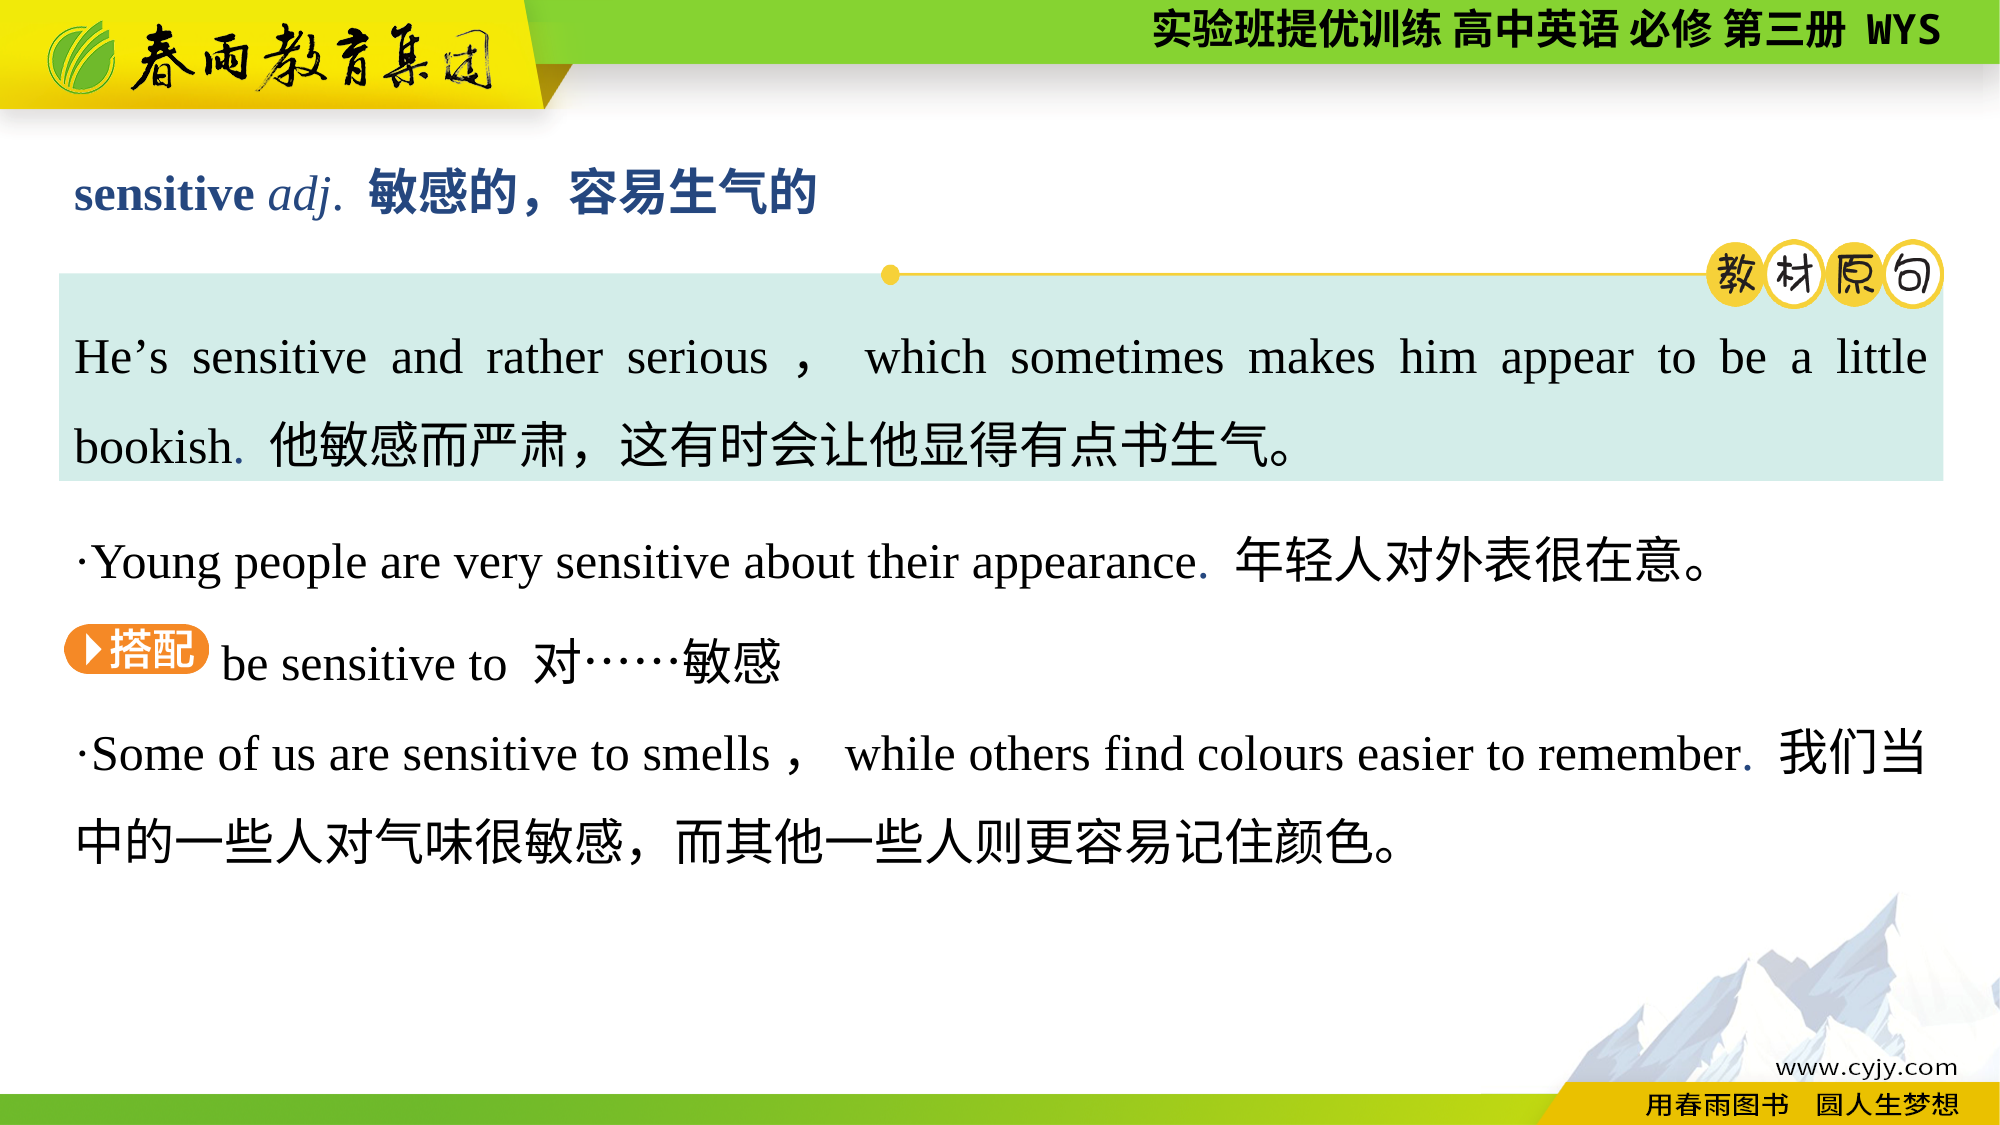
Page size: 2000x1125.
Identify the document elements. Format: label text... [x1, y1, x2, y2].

picture [0, 0, 2000, 1125]
list sensitive adj. 敏感的，容易生气的 [59, 122, 1944, 217]
text_box be sensitive to 对……敏感 ·Some of us are sensitive to smells，while others find colours easier to remember. 我们当中的一些人对气味很敏感，而其他一些人则更容易记住颜色。 [59, 593, 1944, 879]
text_box He’s sensitive and rather serious，which sometimes makes him appear to be a little bookish. 他敏感而严肃，这有时会让他显得有点书生气。 [59, 273, 1944, 481]
text_box ·Young people are very sensitive about their appearance. 年轻人对外表很在意。 [59, 491, 1933, 593]
